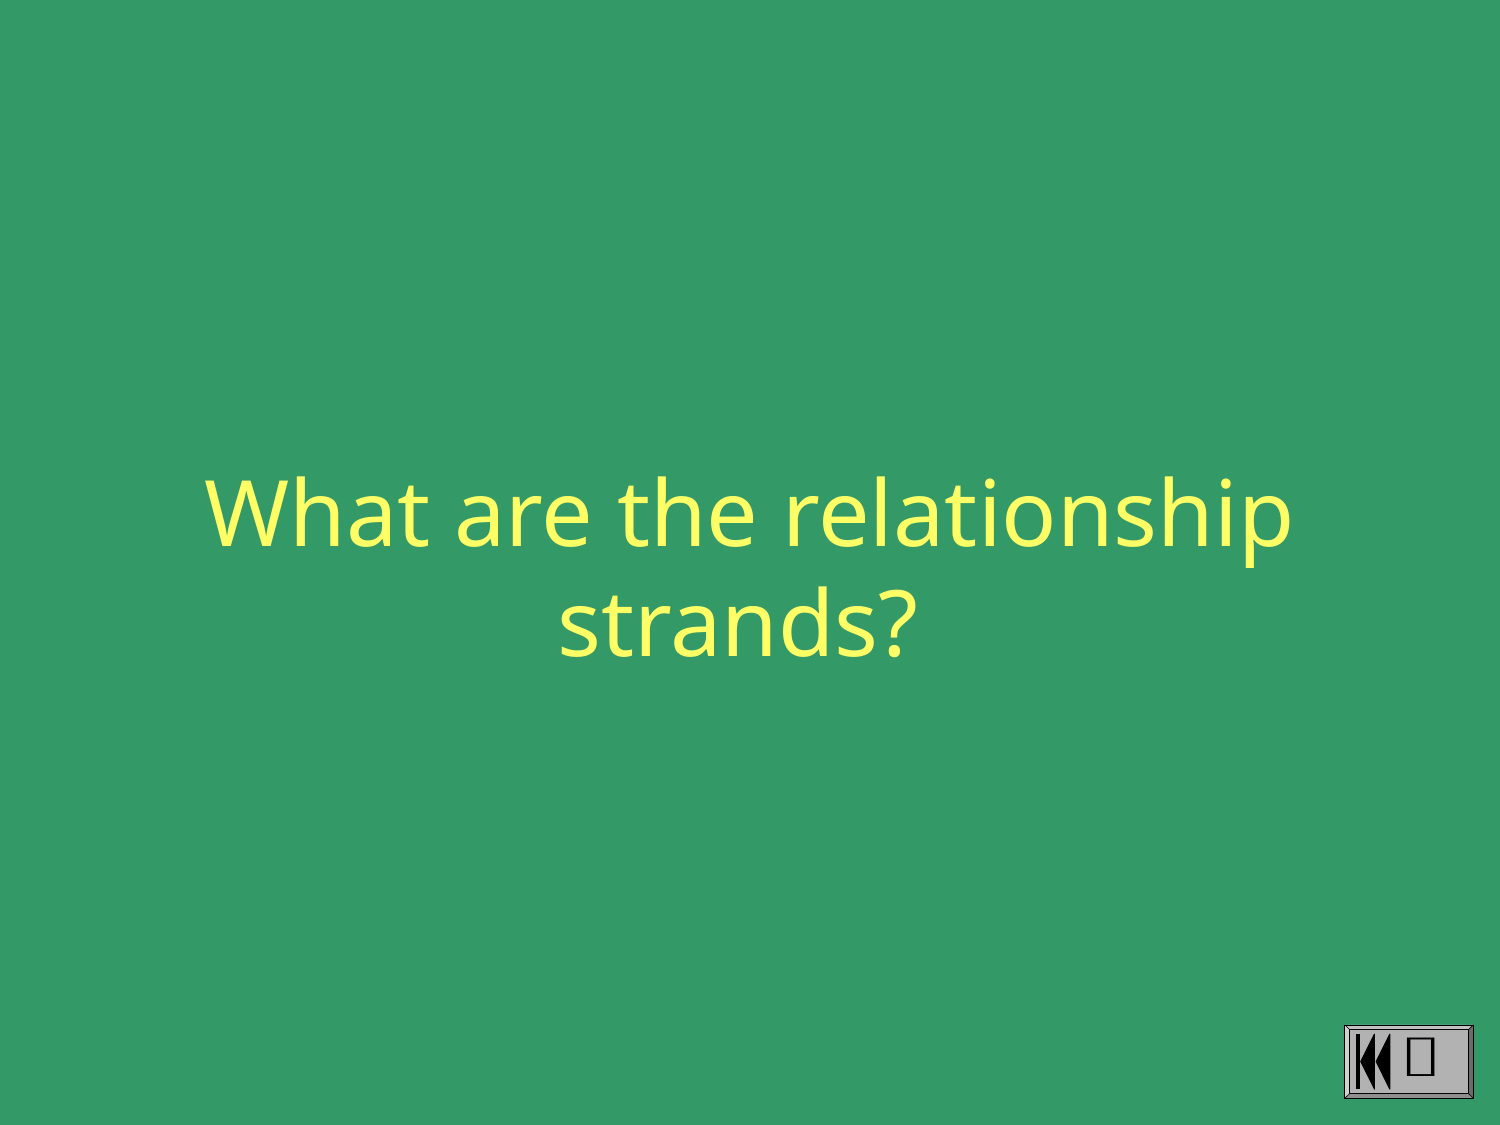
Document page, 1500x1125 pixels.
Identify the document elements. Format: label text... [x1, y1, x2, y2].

title What are the relationship strands? [112, 99, 1388, 1031]
picture [1344, 1024, 1476, 1101]
